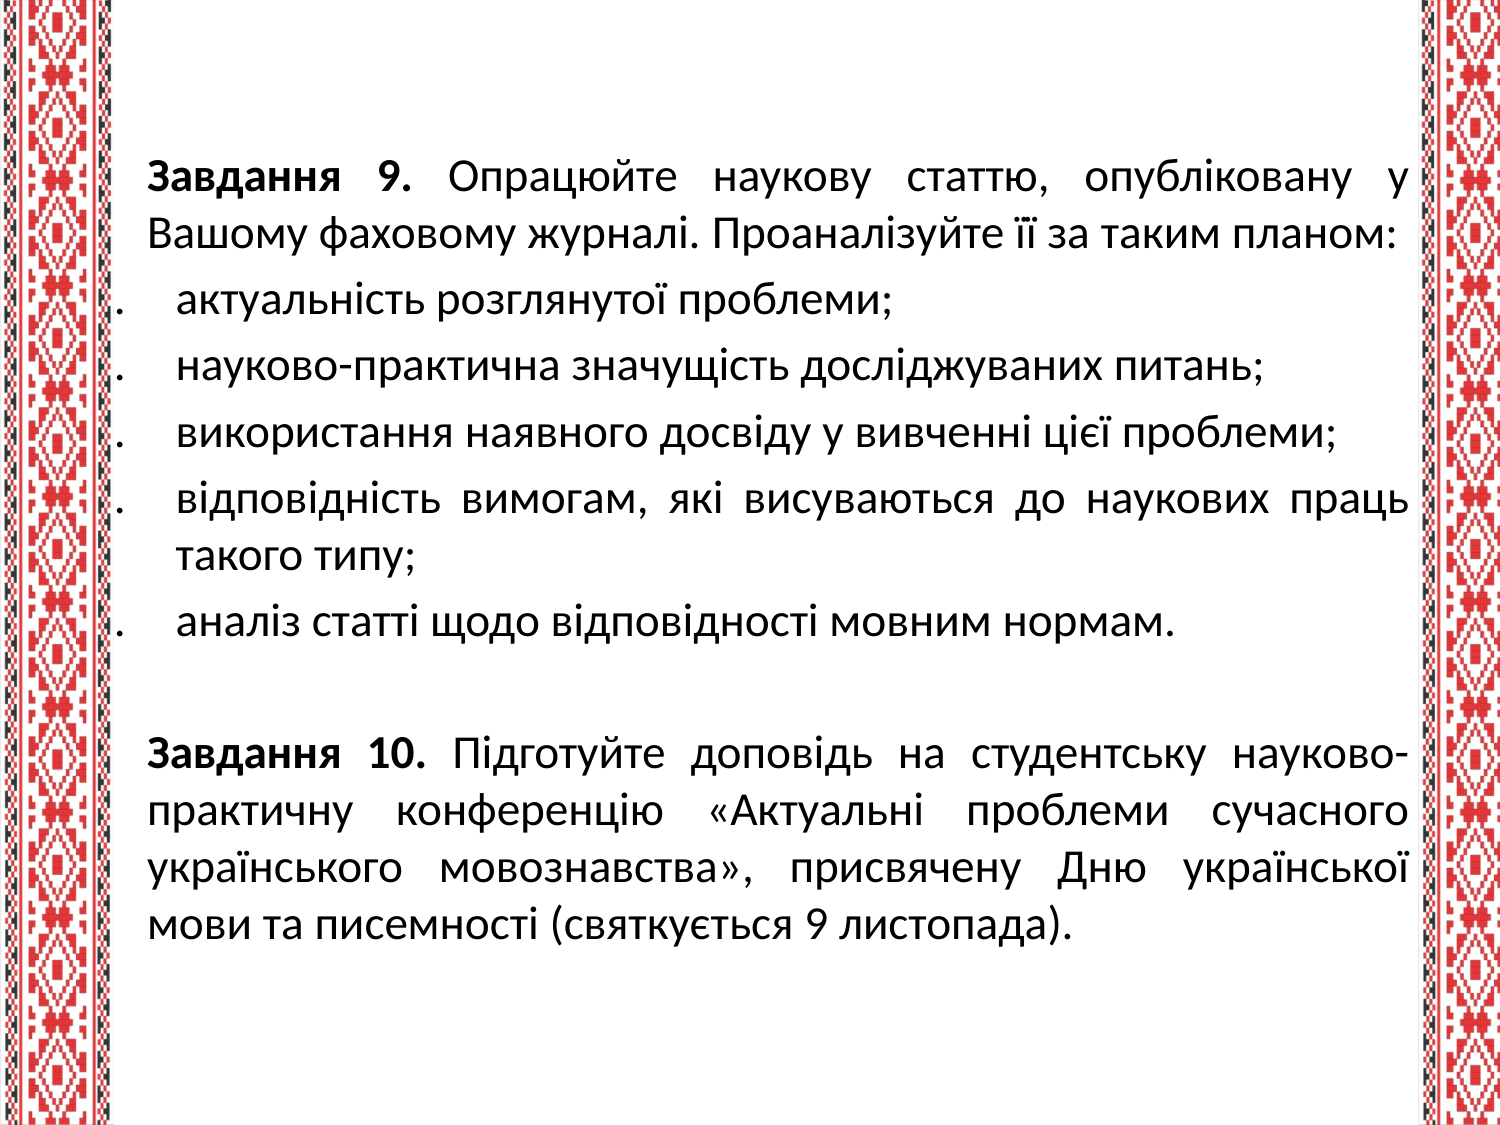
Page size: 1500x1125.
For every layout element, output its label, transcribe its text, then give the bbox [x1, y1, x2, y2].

picture [911, 1, 1500, 1124]
picture [0, 1, 620, 1124]
list Завдання 9. Опрацюйте наукову статтю, опубліковану у Вашому фаховому журналі. Проаналізуйте її за таким планом: актуальність розглянутої проблеми; науково-практична значущість досліджуваних питань; використання наявного досвіду у вивченні цієї проблеми; відповідність вимогам, які висуваються до наукових праць такого типу; аналіз статті щодо відповідності мовним нормам. Завдання 10. Підготуйте доповідь на студентську науково-практичну конференцію «Актуальні проблеми сучасного українського мовознавства», присвячену Дню української мови та писемності (святкується 9 листопада). [114, 70, 1418, 1005]
